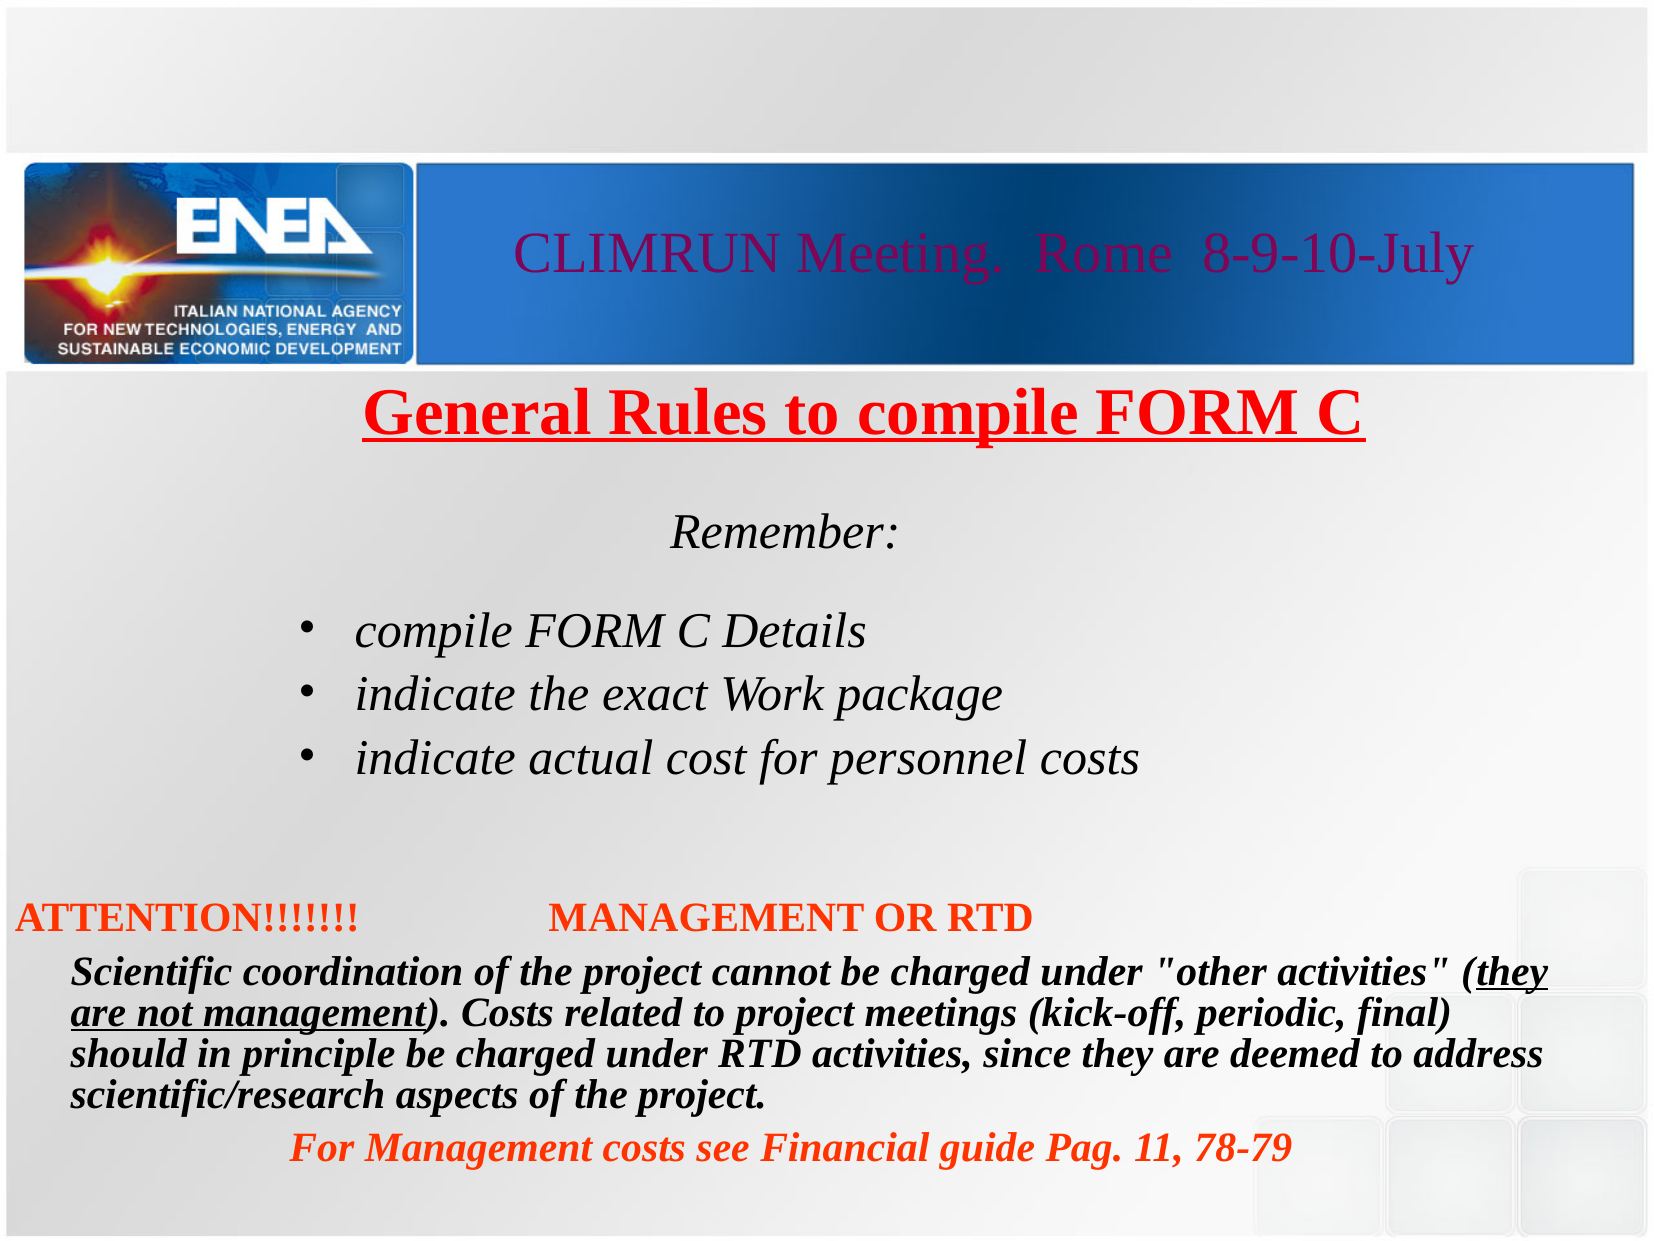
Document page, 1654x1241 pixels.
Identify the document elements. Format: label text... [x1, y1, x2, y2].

text_box Remember: compile FORM C Details indicate the exact Work package indicate actual cost for personnel costs [283, 501, 1288, 821]
text_box General Rules to compile FORM C [188, 360, 1539, 548]
text_box CLIMRUN Meeting. Rome 8-9-10-July [499, 206, 1506, 292]
text_box ATTENTION!!!!!!! MANAGEMENT OR RTD Scientific coordination of the project cannot be charged under "other activities" (they are not management). Costs related to project meetings (kick-off, periodic, final) should in principle be charged under RTD activities, since they are deemed to address scientific/research aspects of the project. For Management costs see Financial guide Pag. 11, 78-79 [0, 891, 1583, 1178]
picture [0, 0, 1654, 1241]
